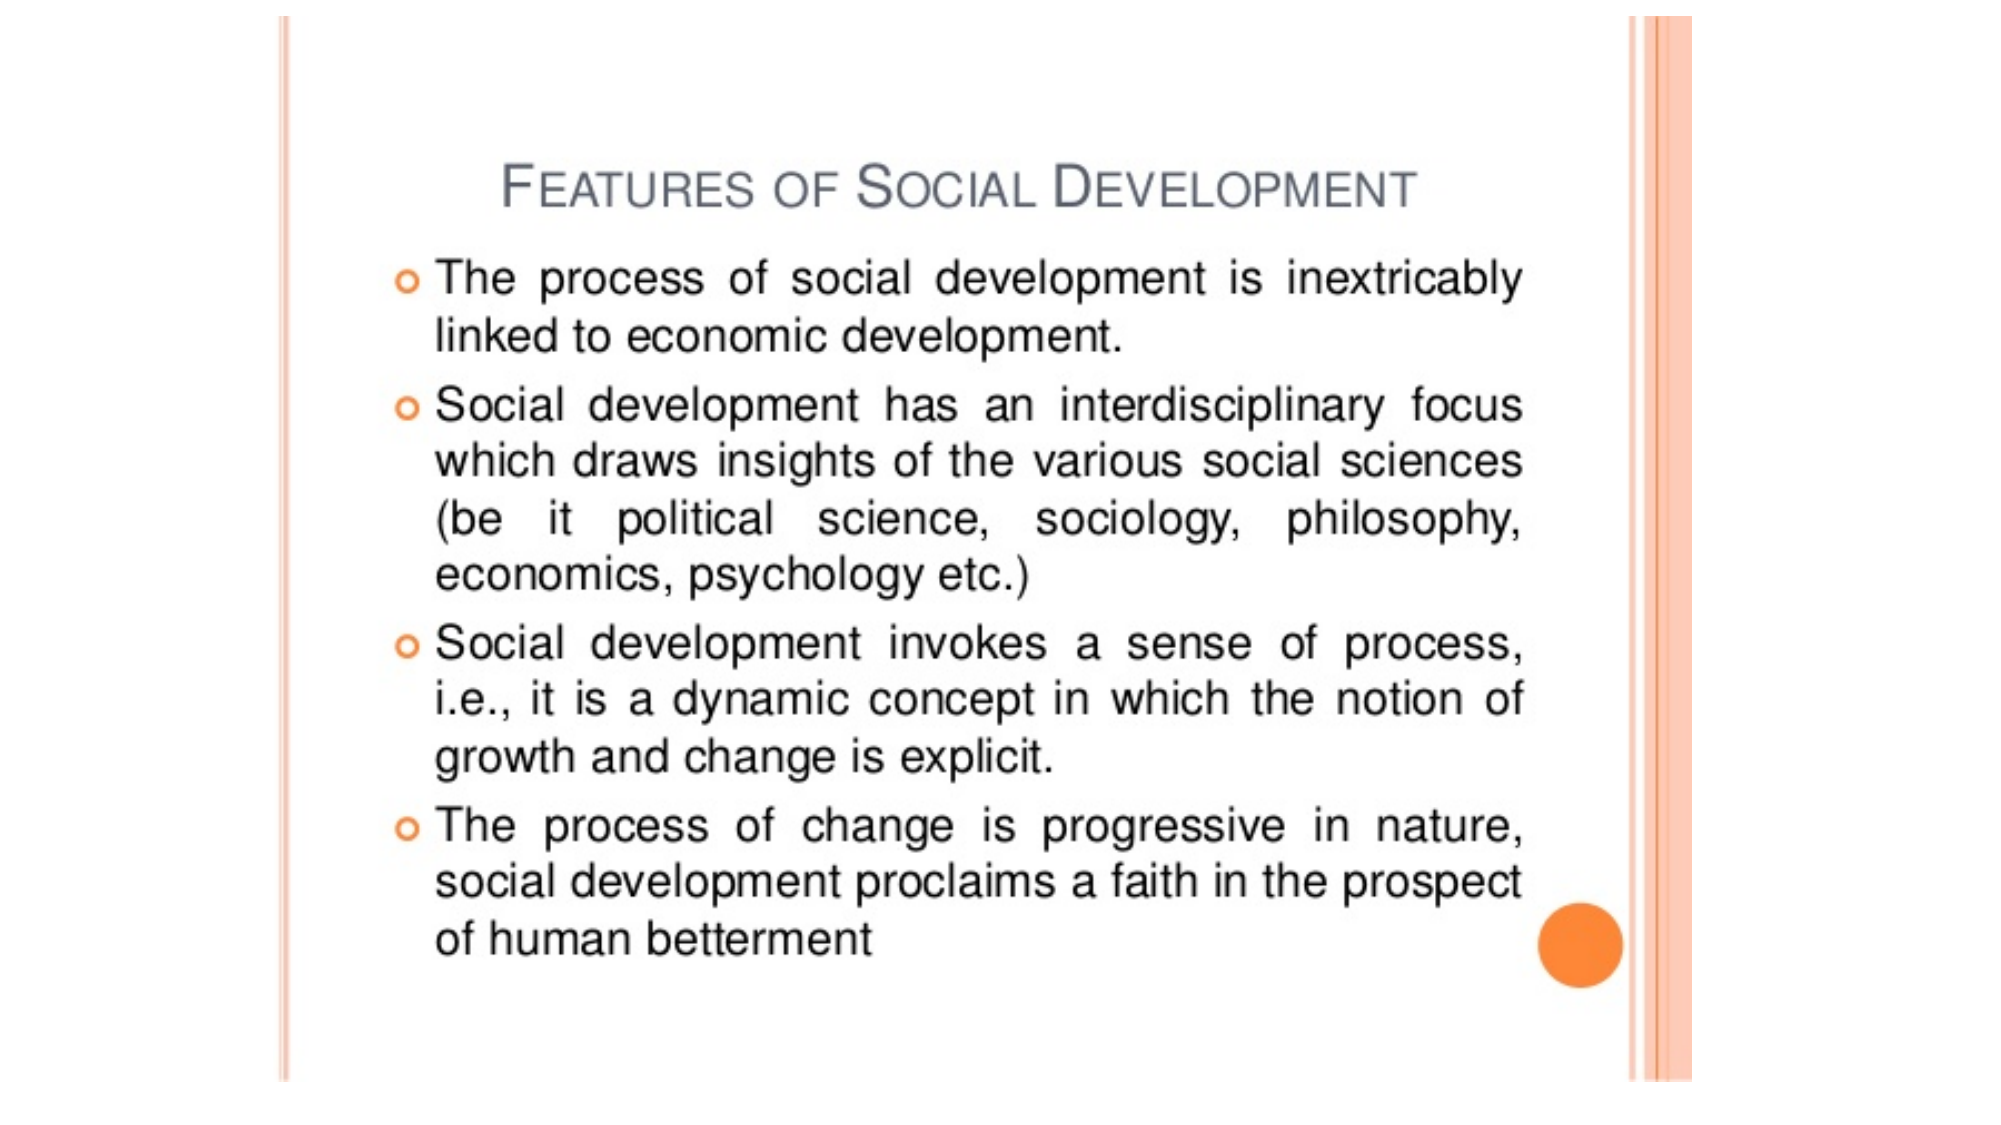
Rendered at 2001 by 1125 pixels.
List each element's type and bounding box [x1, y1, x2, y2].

picture [273, 16, 1692, 1082]
